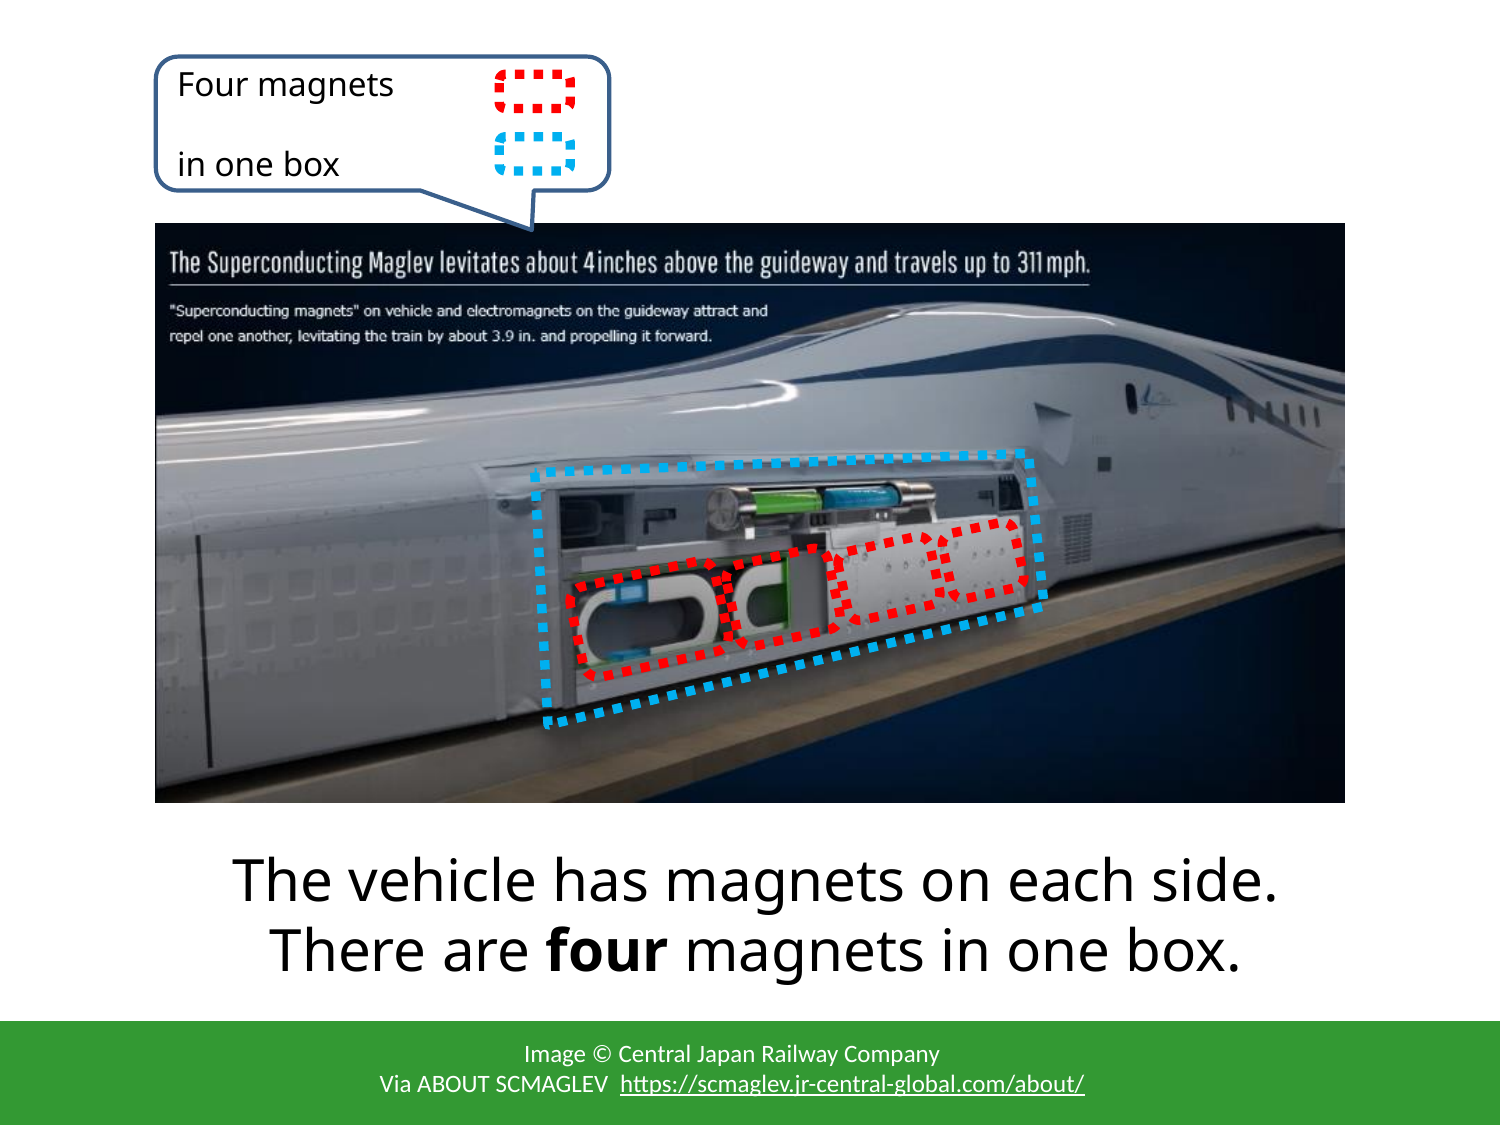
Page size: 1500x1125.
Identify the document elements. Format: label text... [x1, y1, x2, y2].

footer Image © Central Japan Railway Company Via ABOUT SCMAGLEV https://scmaglev.jr-central-global.com/about/ [5, 1042, 1465, 1093]
text_box [0, 1021, 1500, 1125]
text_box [155, 56, 1345, 804]
text_box The vehicle has magnets on each side. There are four magnets in one box. [5, 835, 1500, 991]
